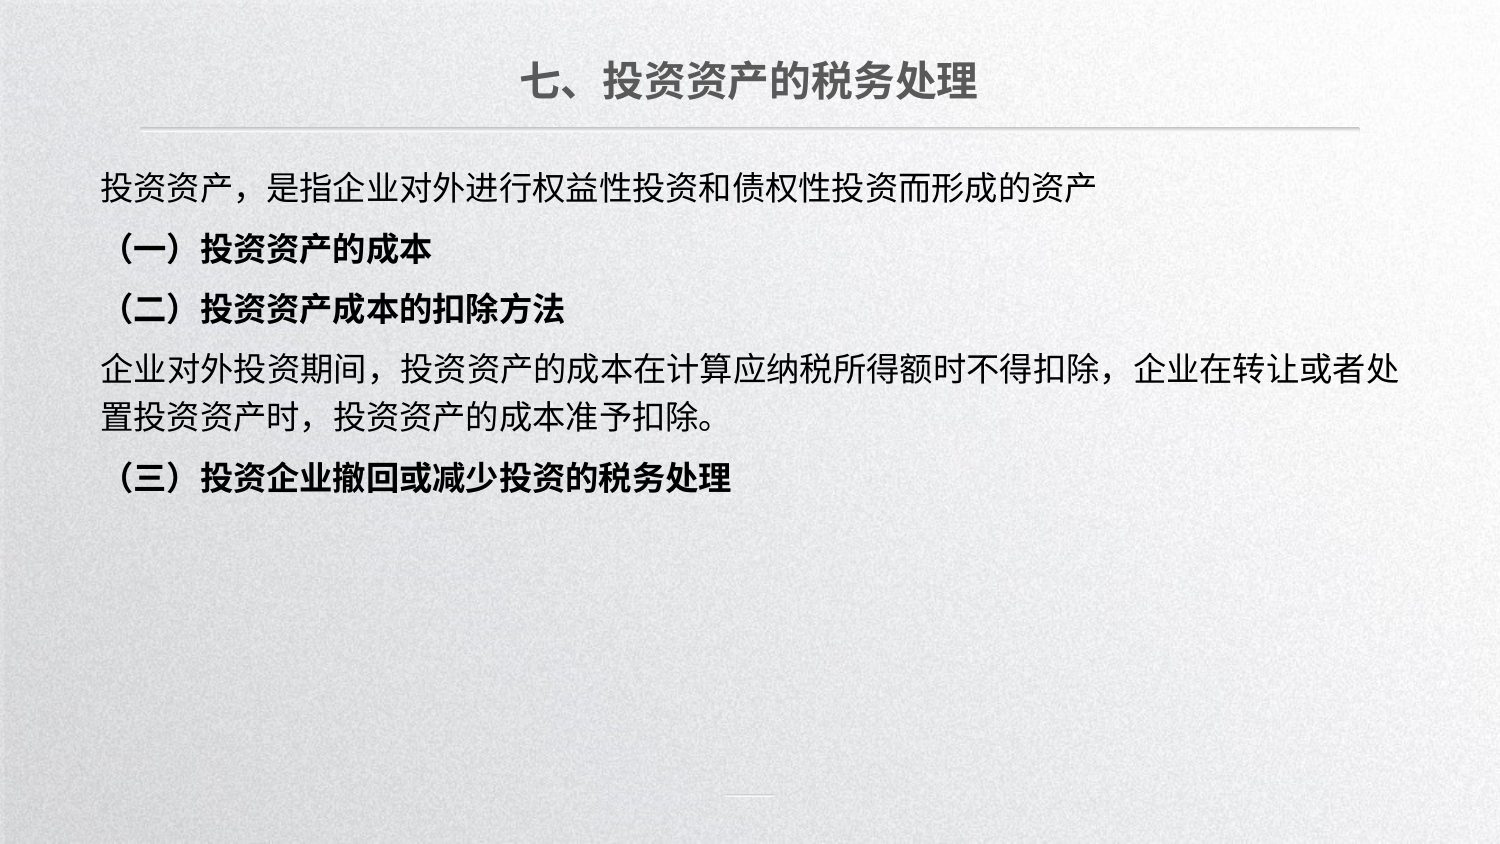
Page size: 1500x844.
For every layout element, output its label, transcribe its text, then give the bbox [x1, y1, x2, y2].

text_box 投资资产，是指企业对外进行权益性投资和债权性投资而形成的资产 （一）投资资产的成本 （二）投资资产成本的扣除方法 企业对外投资期间，投资资产的成本在计算应纳税所得额时不得扣除，企业在转让或者处置投资资产时，投资资产的成本准予扣除。 （三）投资企业撤回或减少投资的税务处理 [100, 159, 1400, 497]
text_box 七、投资资产的税务处理 [459, 49, 1038, 111]
picture [0, 0, 1500, 844]
